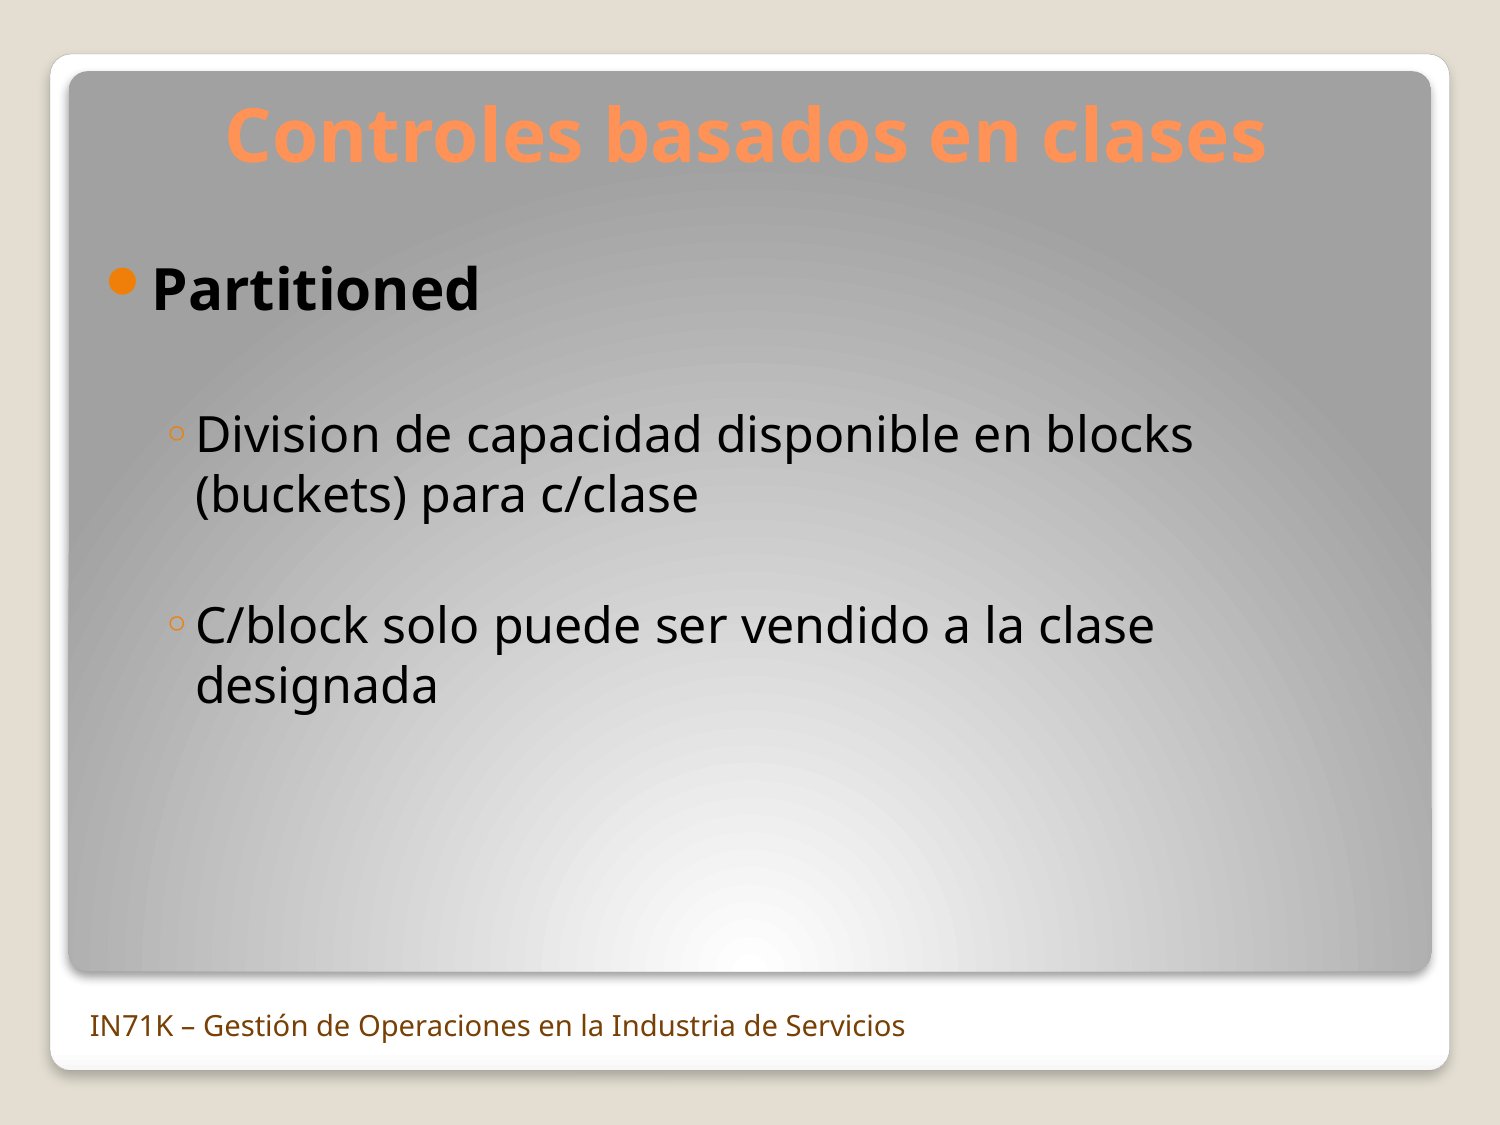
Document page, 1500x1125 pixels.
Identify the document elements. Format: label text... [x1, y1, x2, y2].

text_box IN71K – Gestión de Operaciones en la Industria de Servicios [74, 999, 1263, 1050]
text_box Controles basados en clases [75, 75, 1418, 185]
list Partitioned Division de capacidad disponible en blocks (buckets) para c/clase C/block solo puede ser vendido a la clase designada [75, 237, 1418, 925]
